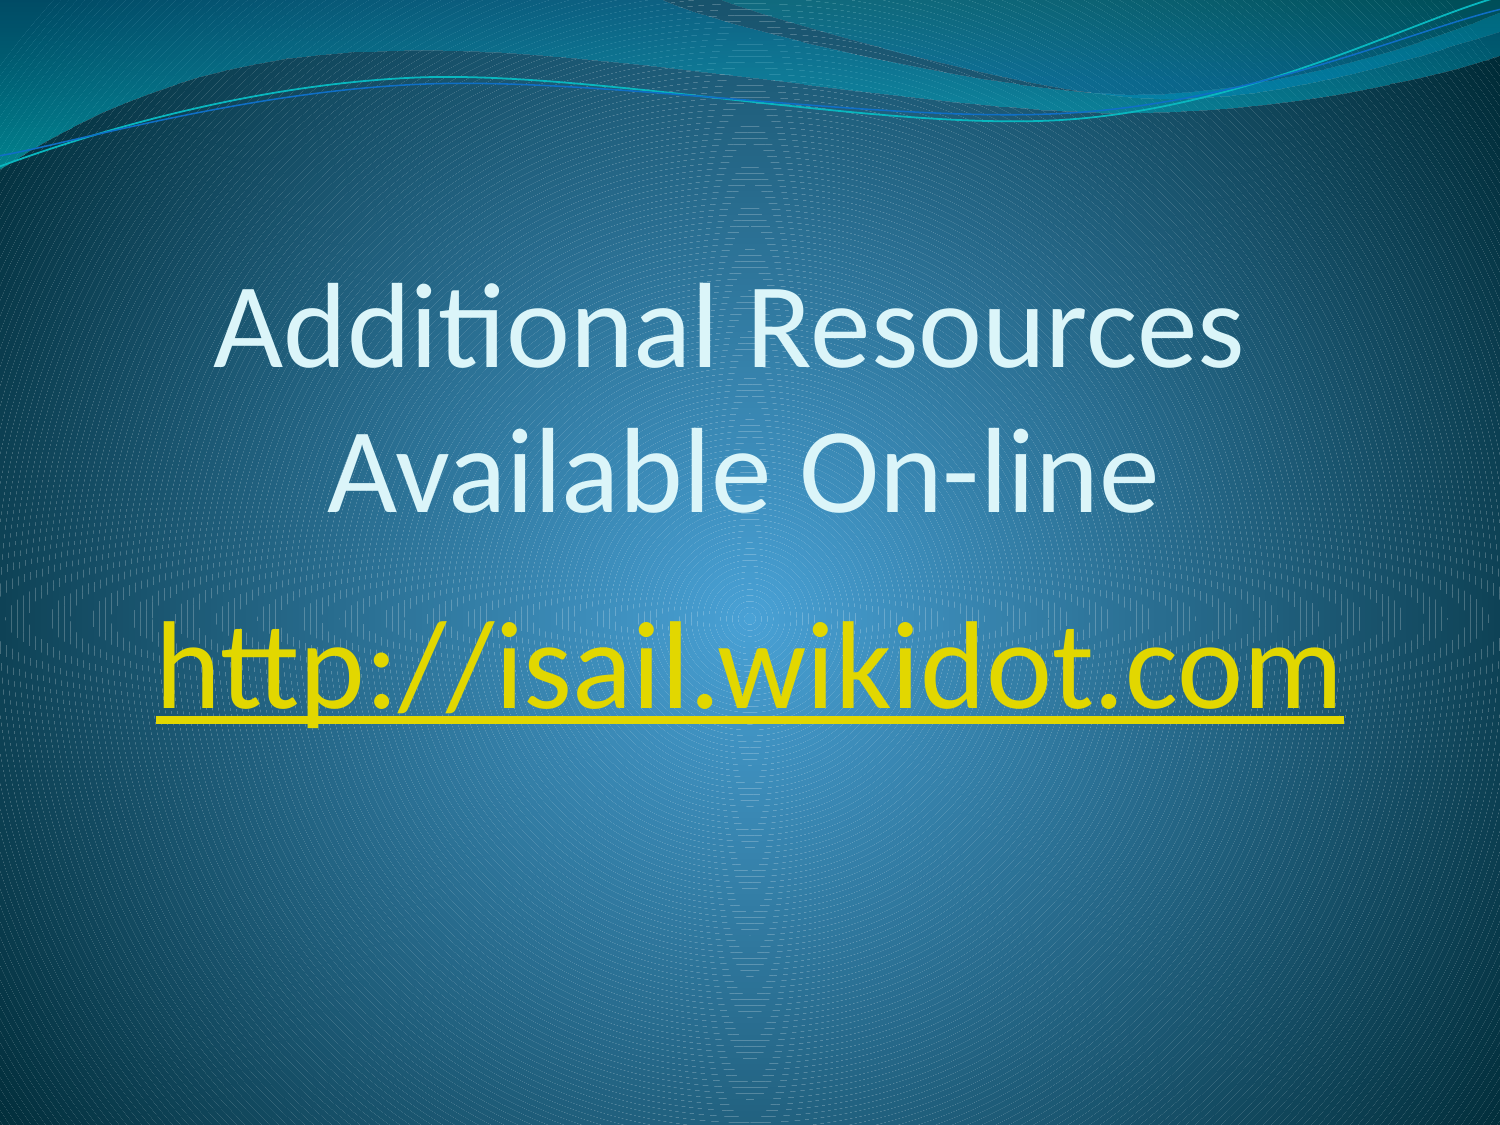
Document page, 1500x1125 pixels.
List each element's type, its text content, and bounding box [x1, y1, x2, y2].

text_box http://isail.wikidot.com [74, 525, 1425, 863]
title Additional Resources Available On-line [74, 237, 1413, 525]
